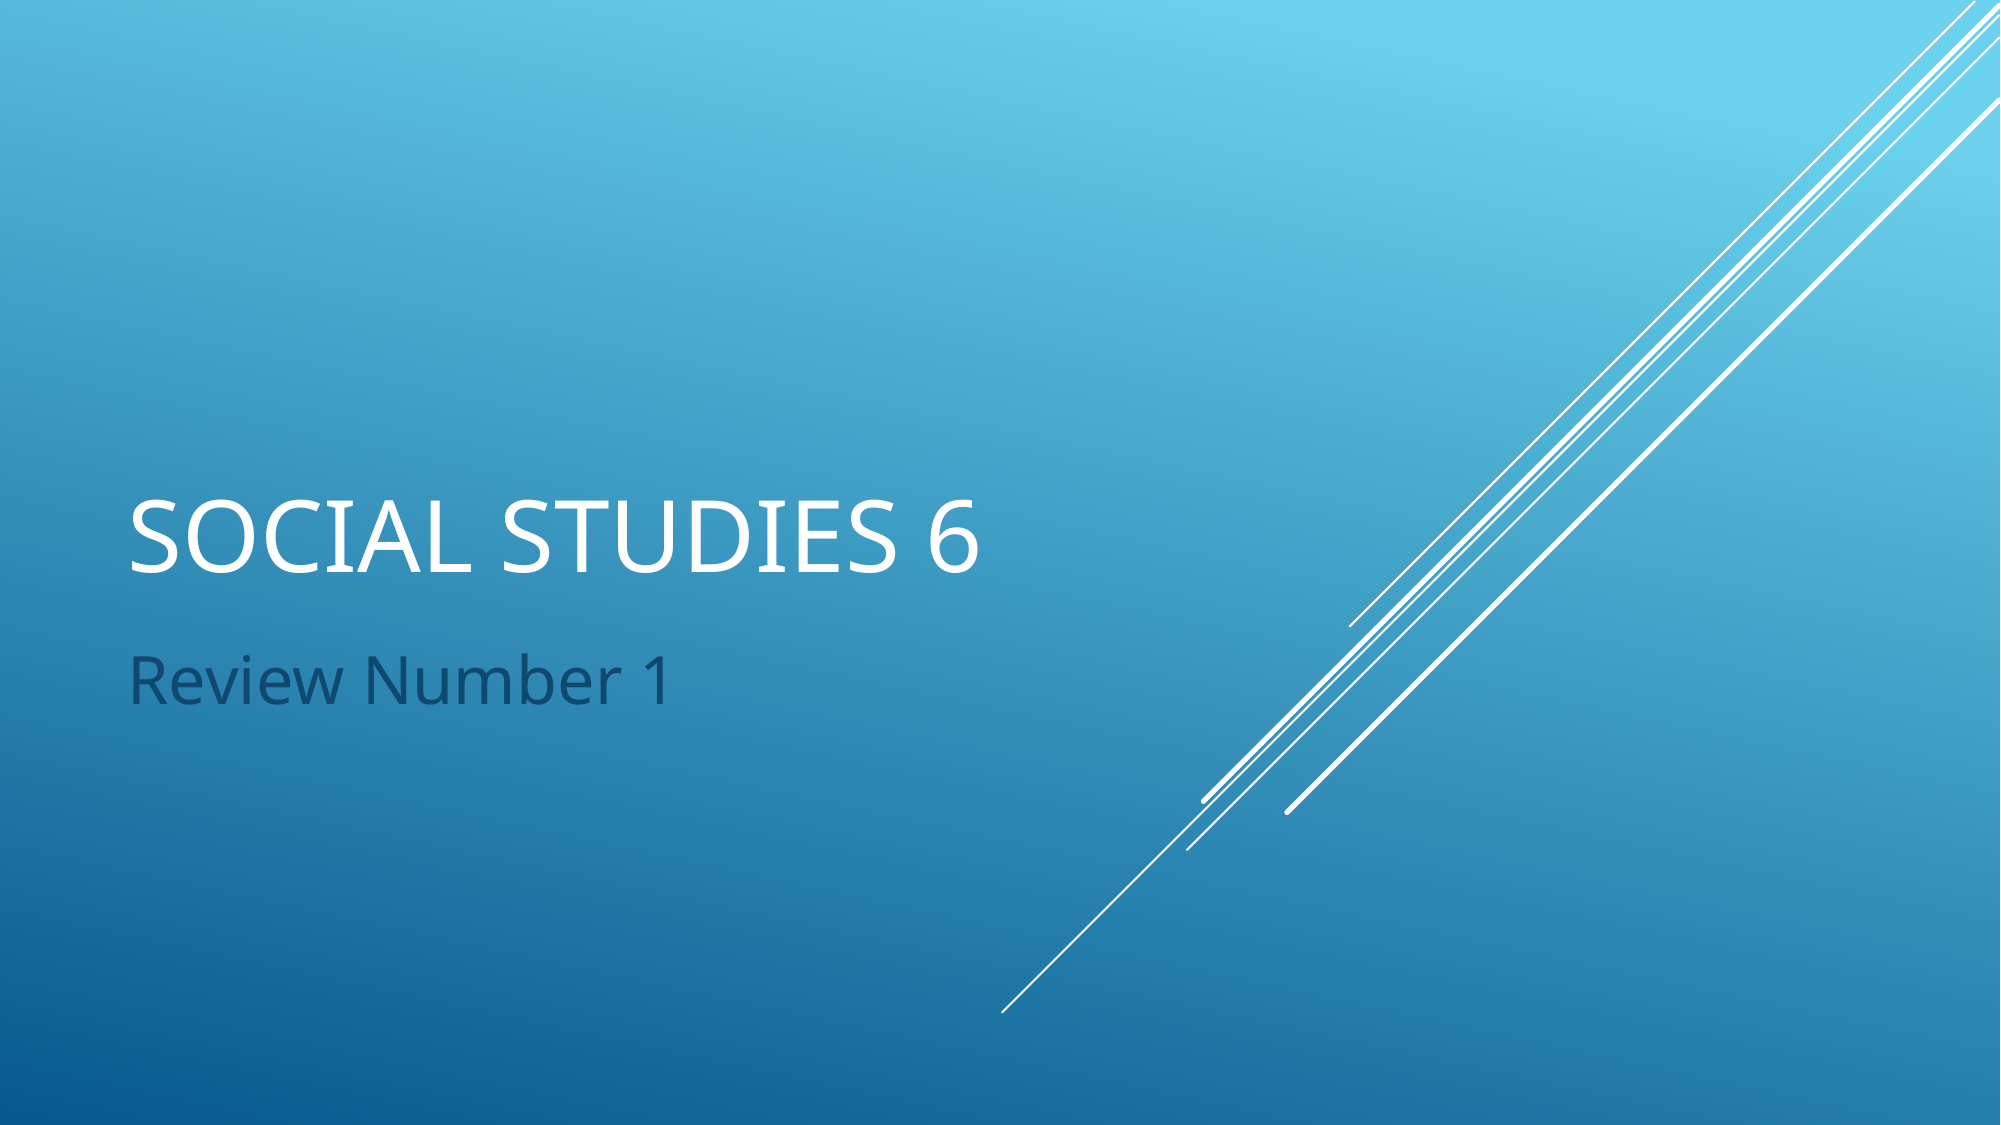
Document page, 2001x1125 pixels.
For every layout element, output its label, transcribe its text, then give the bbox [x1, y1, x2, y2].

subtitle Review Number 1 [112, 630, 1163, 950]
title Social Studies 6 [112, 112, 1425, 600]
